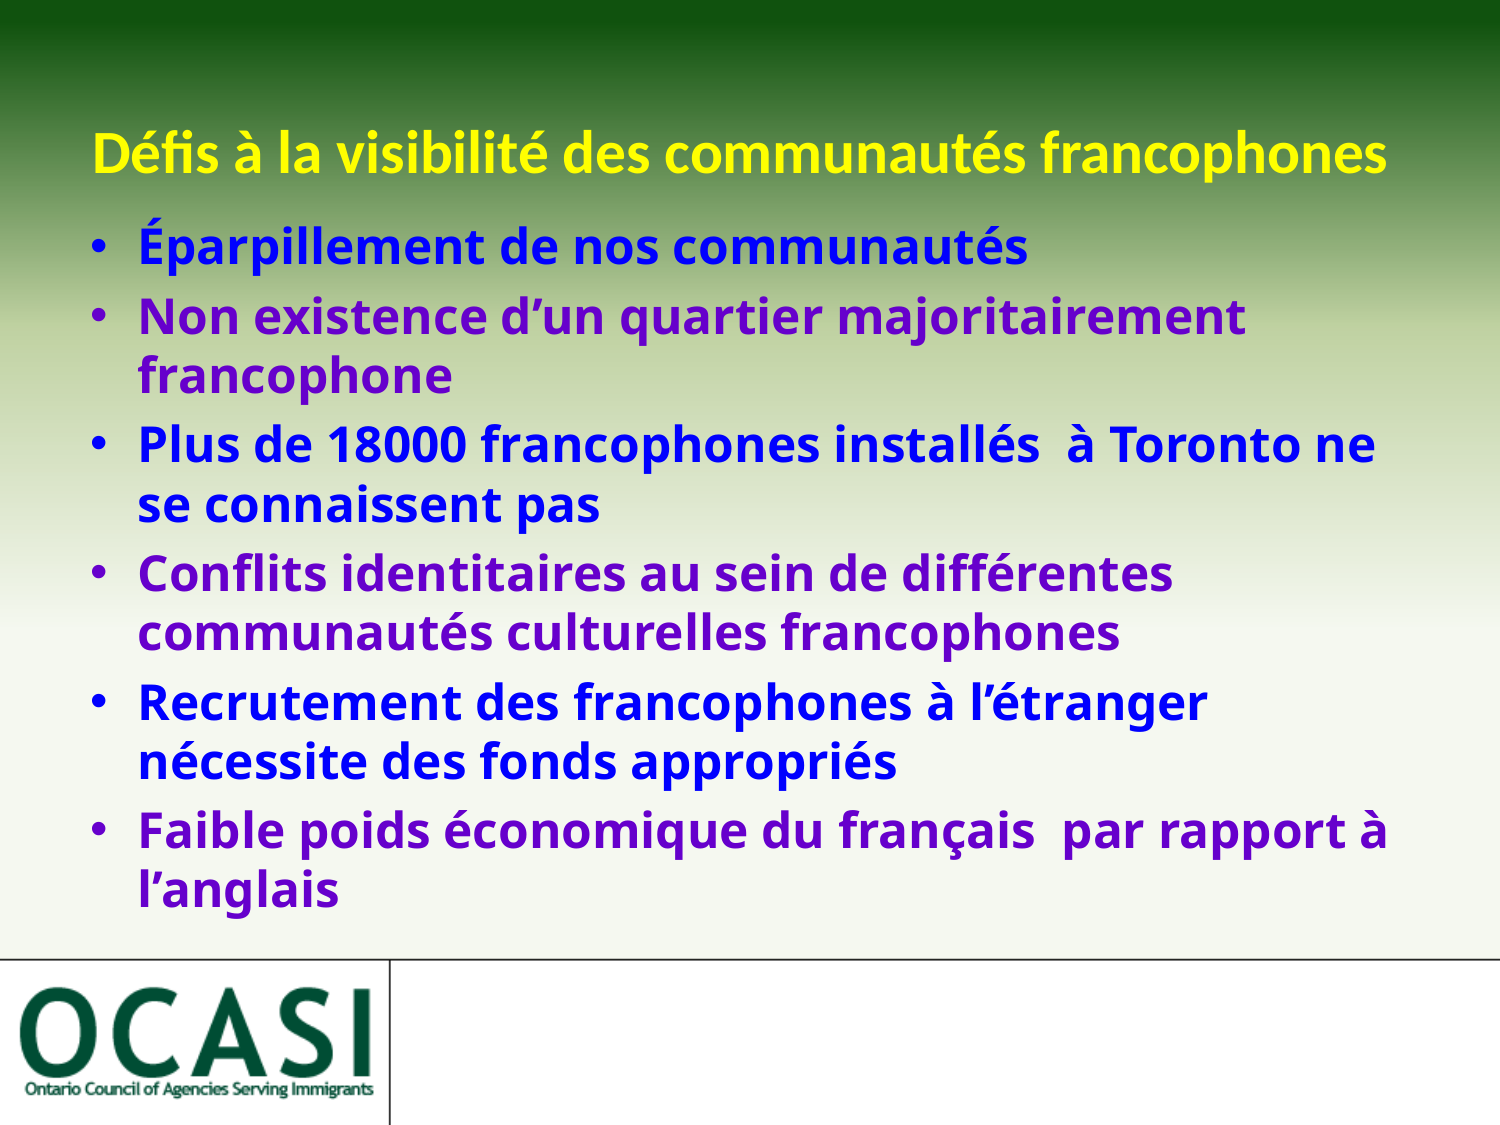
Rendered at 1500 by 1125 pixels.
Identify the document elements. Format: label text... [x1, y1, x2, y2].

title Défis à la visibilité des communautés francophones [75, 45, 1425, 208]
list Éparpillement de nos communautés Non existence d’un quartier majoritairement francophone Plus de 18000 francophones installés à Toronto ne se connaissent pas Conflits identitaires au sein de différentes communautés culturelles francophones Recrutement des francophones à l’étranger nécessite des fonds appropriés Faible poids économique du français par rapport à l’anglais [75, 208, 1425, 929]
picture [0, 0, 1500, 1125]
